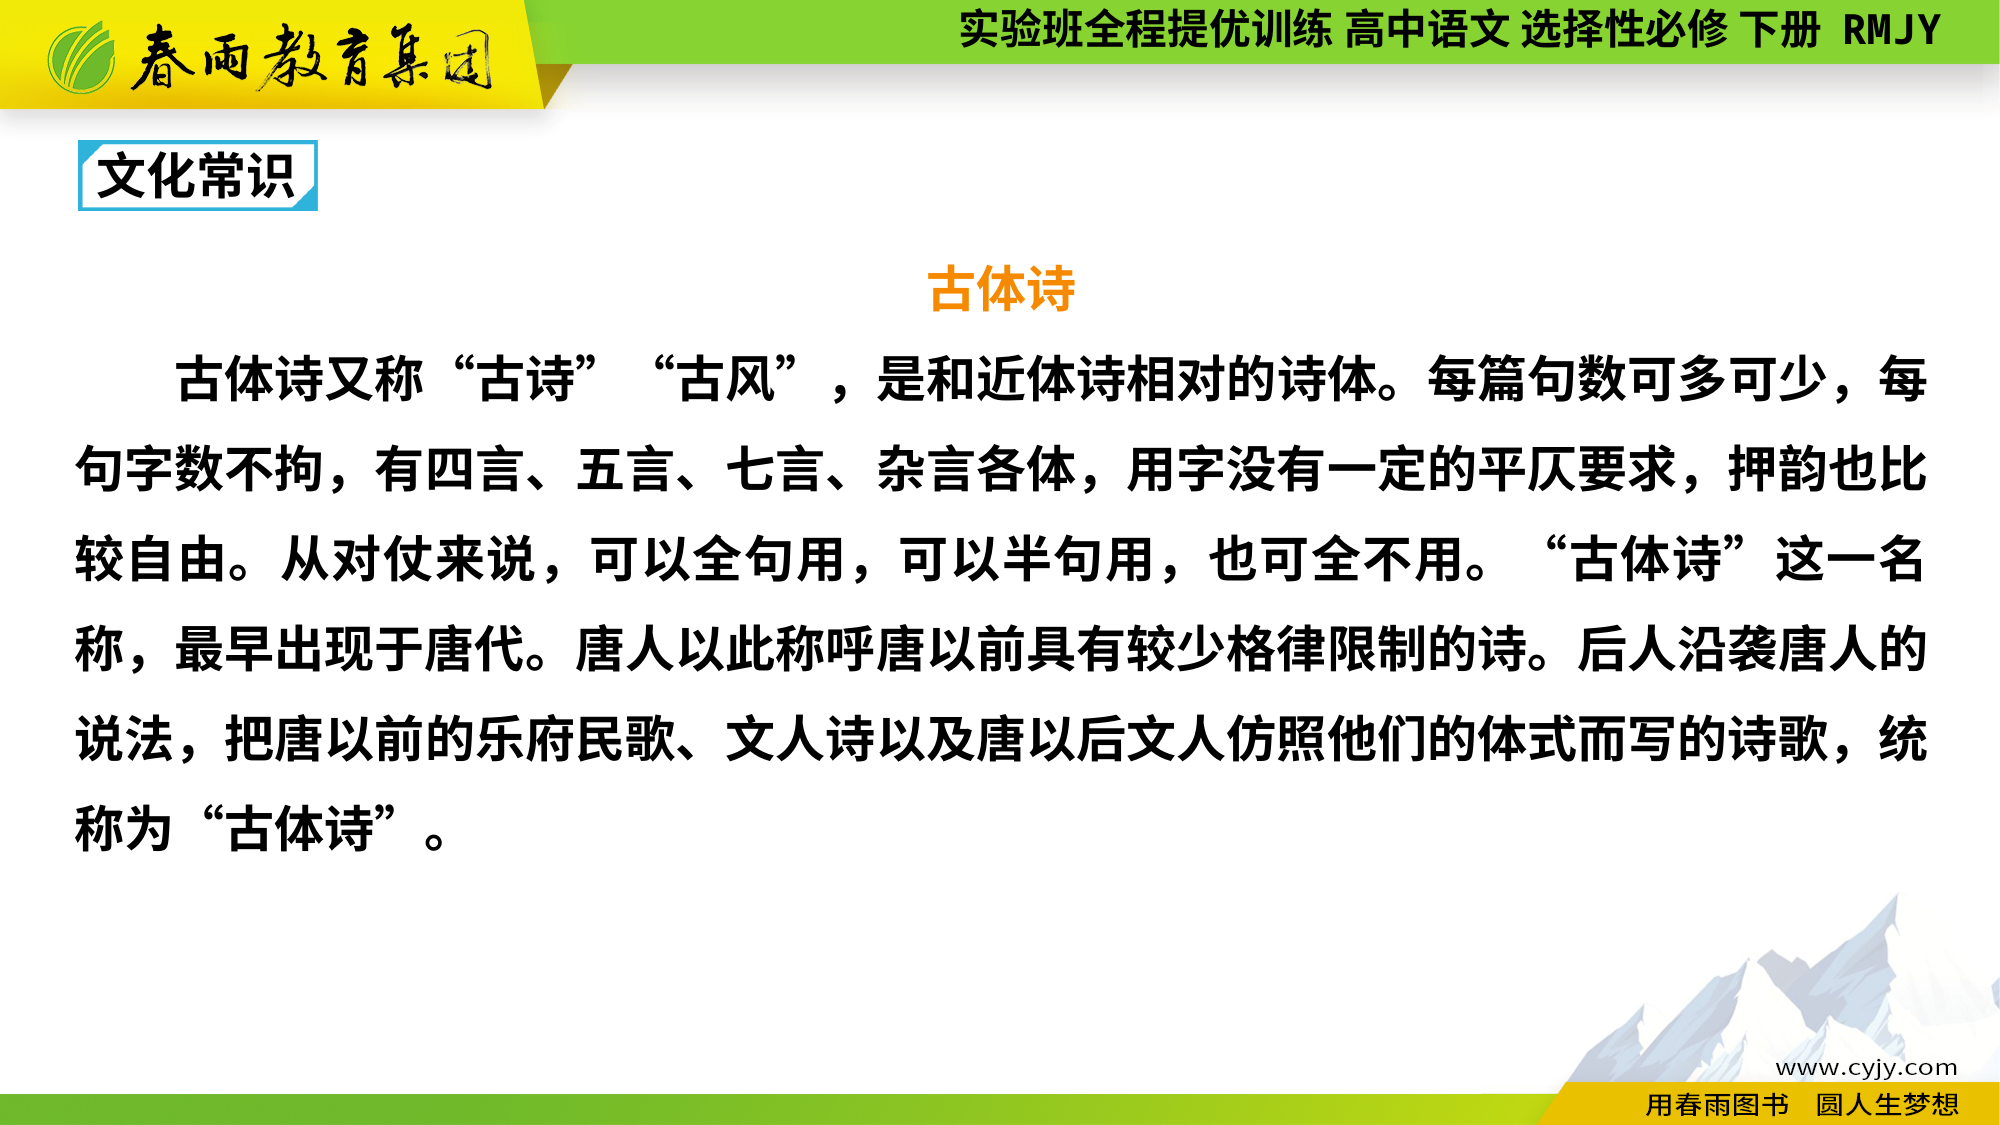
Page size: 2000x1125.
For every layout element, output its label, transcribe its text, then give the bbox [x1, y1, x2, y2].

picture [0, 0, 2000, 1125]
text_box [78, 136, 319, 214]
list 古体诗 古体诗又称“古诗”“古风”，是和近体诗相对的诗体。每篇句数可多可少，每句字数不拘，有四言、五言、七言、杂言各体，用字没有一定的平仄要求，押韵也比较自由。从对仗来说，可以全句用，可以半句用，也可全不用。“古体诗”这一名称，最早出现于唐代。唐人以此称呼唐以前具有较少格律限制的诗。后人沿袭唐人的说法，把唐以前的乐府民歌、文人诗以及唐以后文人仿照他们的体式而写的诗歌，统称为“古体诗”。 [59, 219, 1944, 872]
